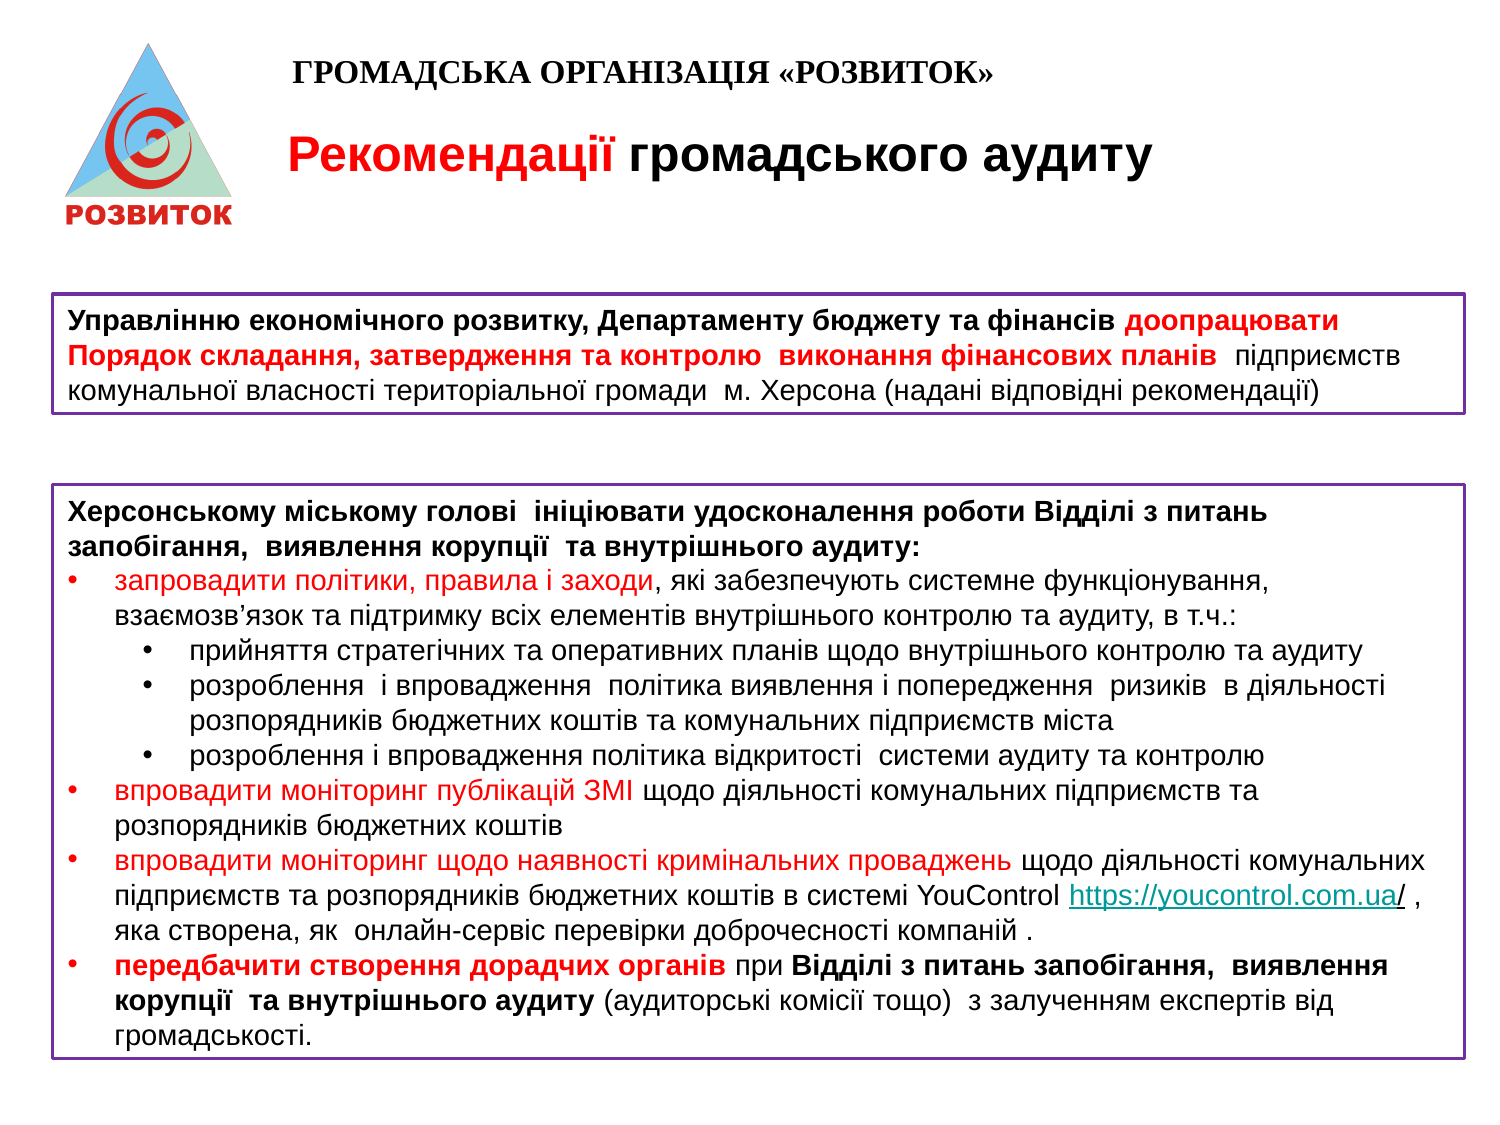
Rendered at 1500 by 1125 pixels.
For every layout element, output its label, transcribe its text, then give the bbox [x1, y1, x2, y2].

text_box Управлінню економічного розвитку, Департаменту бюджету та фінансів доопрацювати Порядок складання, затвердження та контролю виконання фінансових планів підприємств комунальної власності територіальної громади м. Херсона (надані відповідні рекомендації) [52, 293, 1465, 414]
subtitle Рекомендації громадського аудиту [272, 114, 1495, 225]
text_box ГРОМАДСЬКА ОРГАНІЗАЦІЯ «РОЗВИТОК» [277, 37, 1341, 90]
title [64, 42, 232, 225]
text_box Херсонському міському голові ініціювати удосконалення роботи Відділі з питань запобігання, виявлення корупції та внутрішнього аудиту: запровадити політики, правила і заходи, які забезпечують системне функціонування, взаємозв’язок та підтримку всіх елементів внутрішнього контролю та аудиту, в т.ч.: прийняття стратегічних та оперативних планів щодо внутрішнього контролю та аудиту розроблення і впровадження політика виявлення і попередження ризиків в діяльності розпорядників бюджетних коштів та комунальних підприємств міста розроблення і впровадження політика відкритості системи аудиту та контролю впровадити моніторинг публікацій ЗМІ щодо діяльності комунальних підприємств та розпорядників бюджетних коштів впровадити моніторинг щодо наявності кримінальних проваджень щодо діяльності комунальних підприємств та розпорядників бюджетних коштів в системі YouControl https://youcontrol.com.ua/ , яка створена, як онлайн-сервіс перевірки доброчесності компаній . передбачити створення дорадчих органів при Відділі з питань запобігання, виявлення корупції та внутрішнього аудиту (аудиторські комісії тощо) з залученням експертів від громадськості. [52, 484, 1465, 1059]
